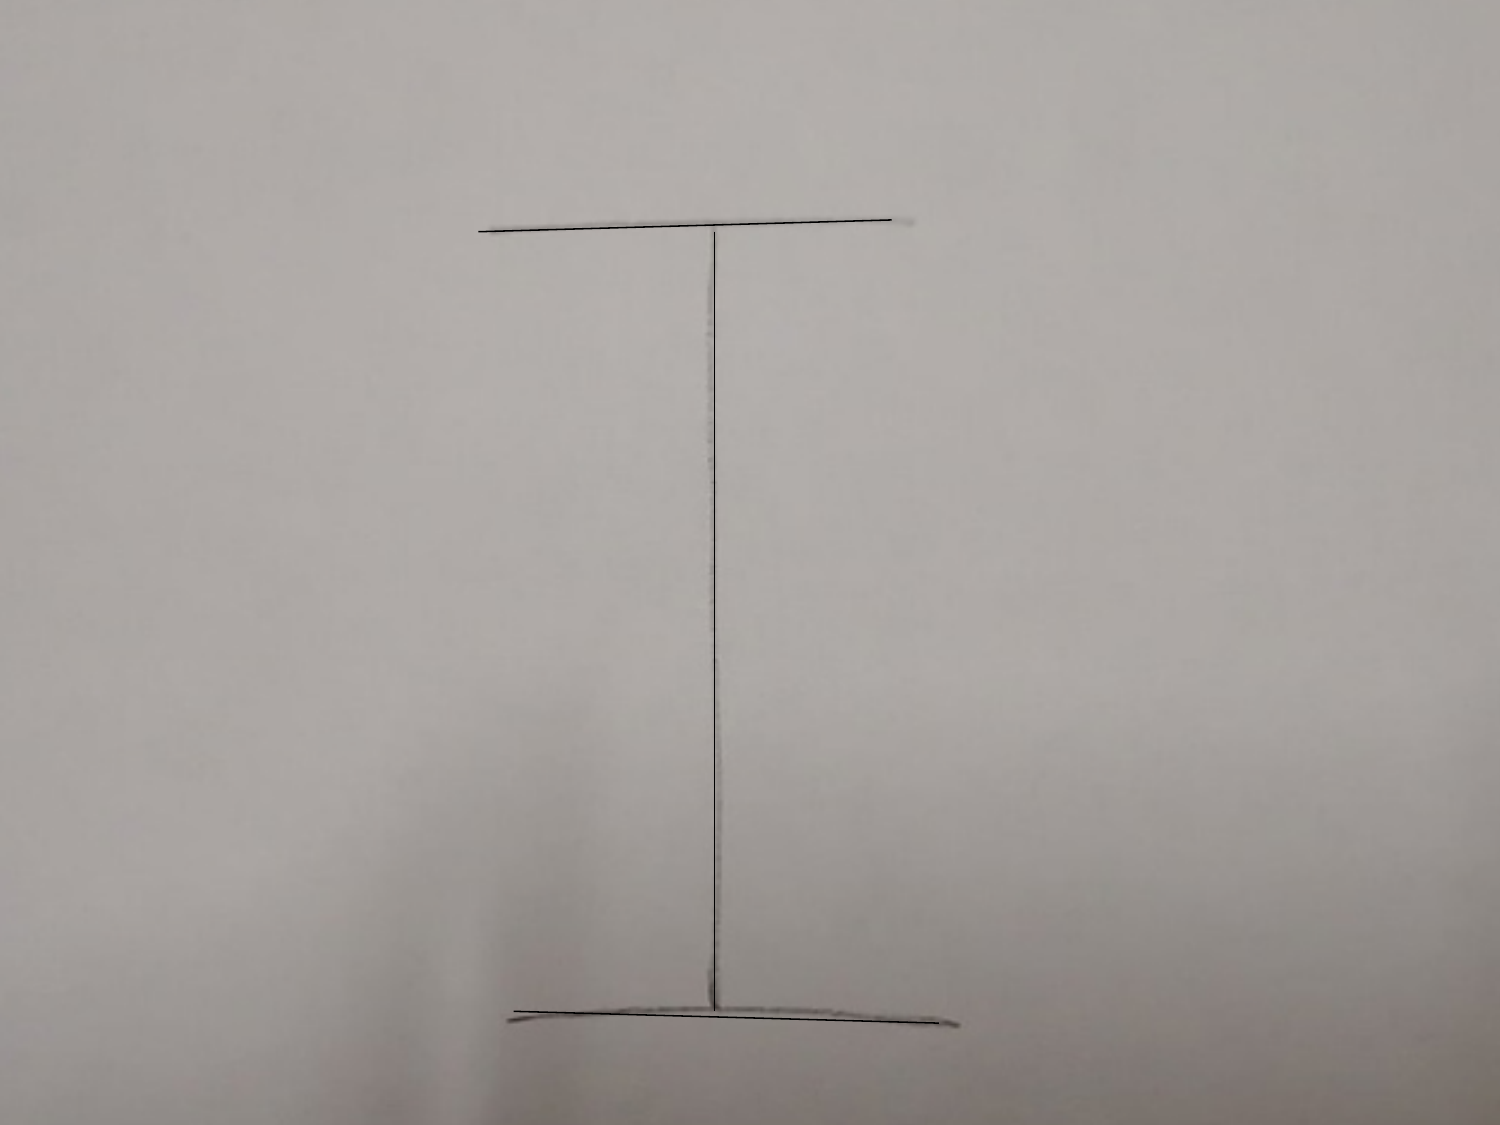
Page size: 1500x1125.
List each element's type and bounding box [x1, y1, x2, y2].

text_box [478, 219, 892, 232]
text_box [513, 1011, 940, 1024]
picture [0, 0, 1500, 1125]
